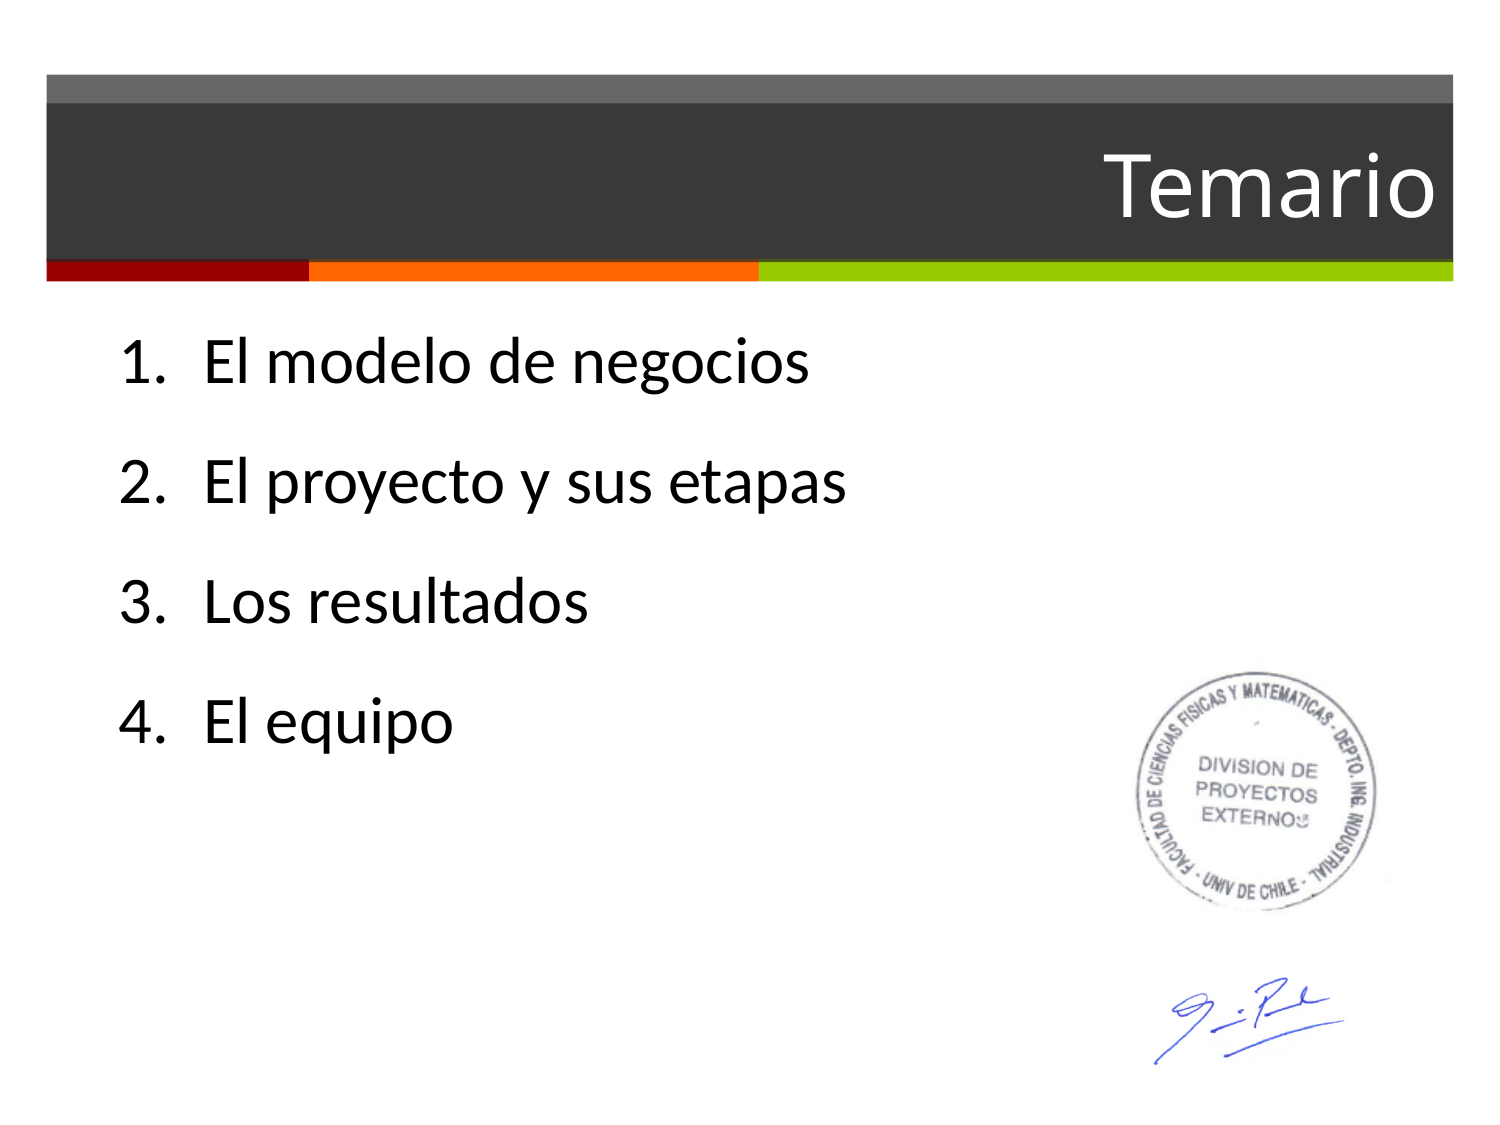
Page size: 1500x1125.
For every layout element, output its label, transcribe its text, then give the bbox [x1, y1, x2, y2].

text_box El modelo de negocios El proyecto y sus etapas Los resultados El equipo [104, 269, 1454, 809]
title Temario [46, 103, 1454, 263]
picture [1116, 647, 1396, 934]
picture [1131, 966, 1372, 1075]
